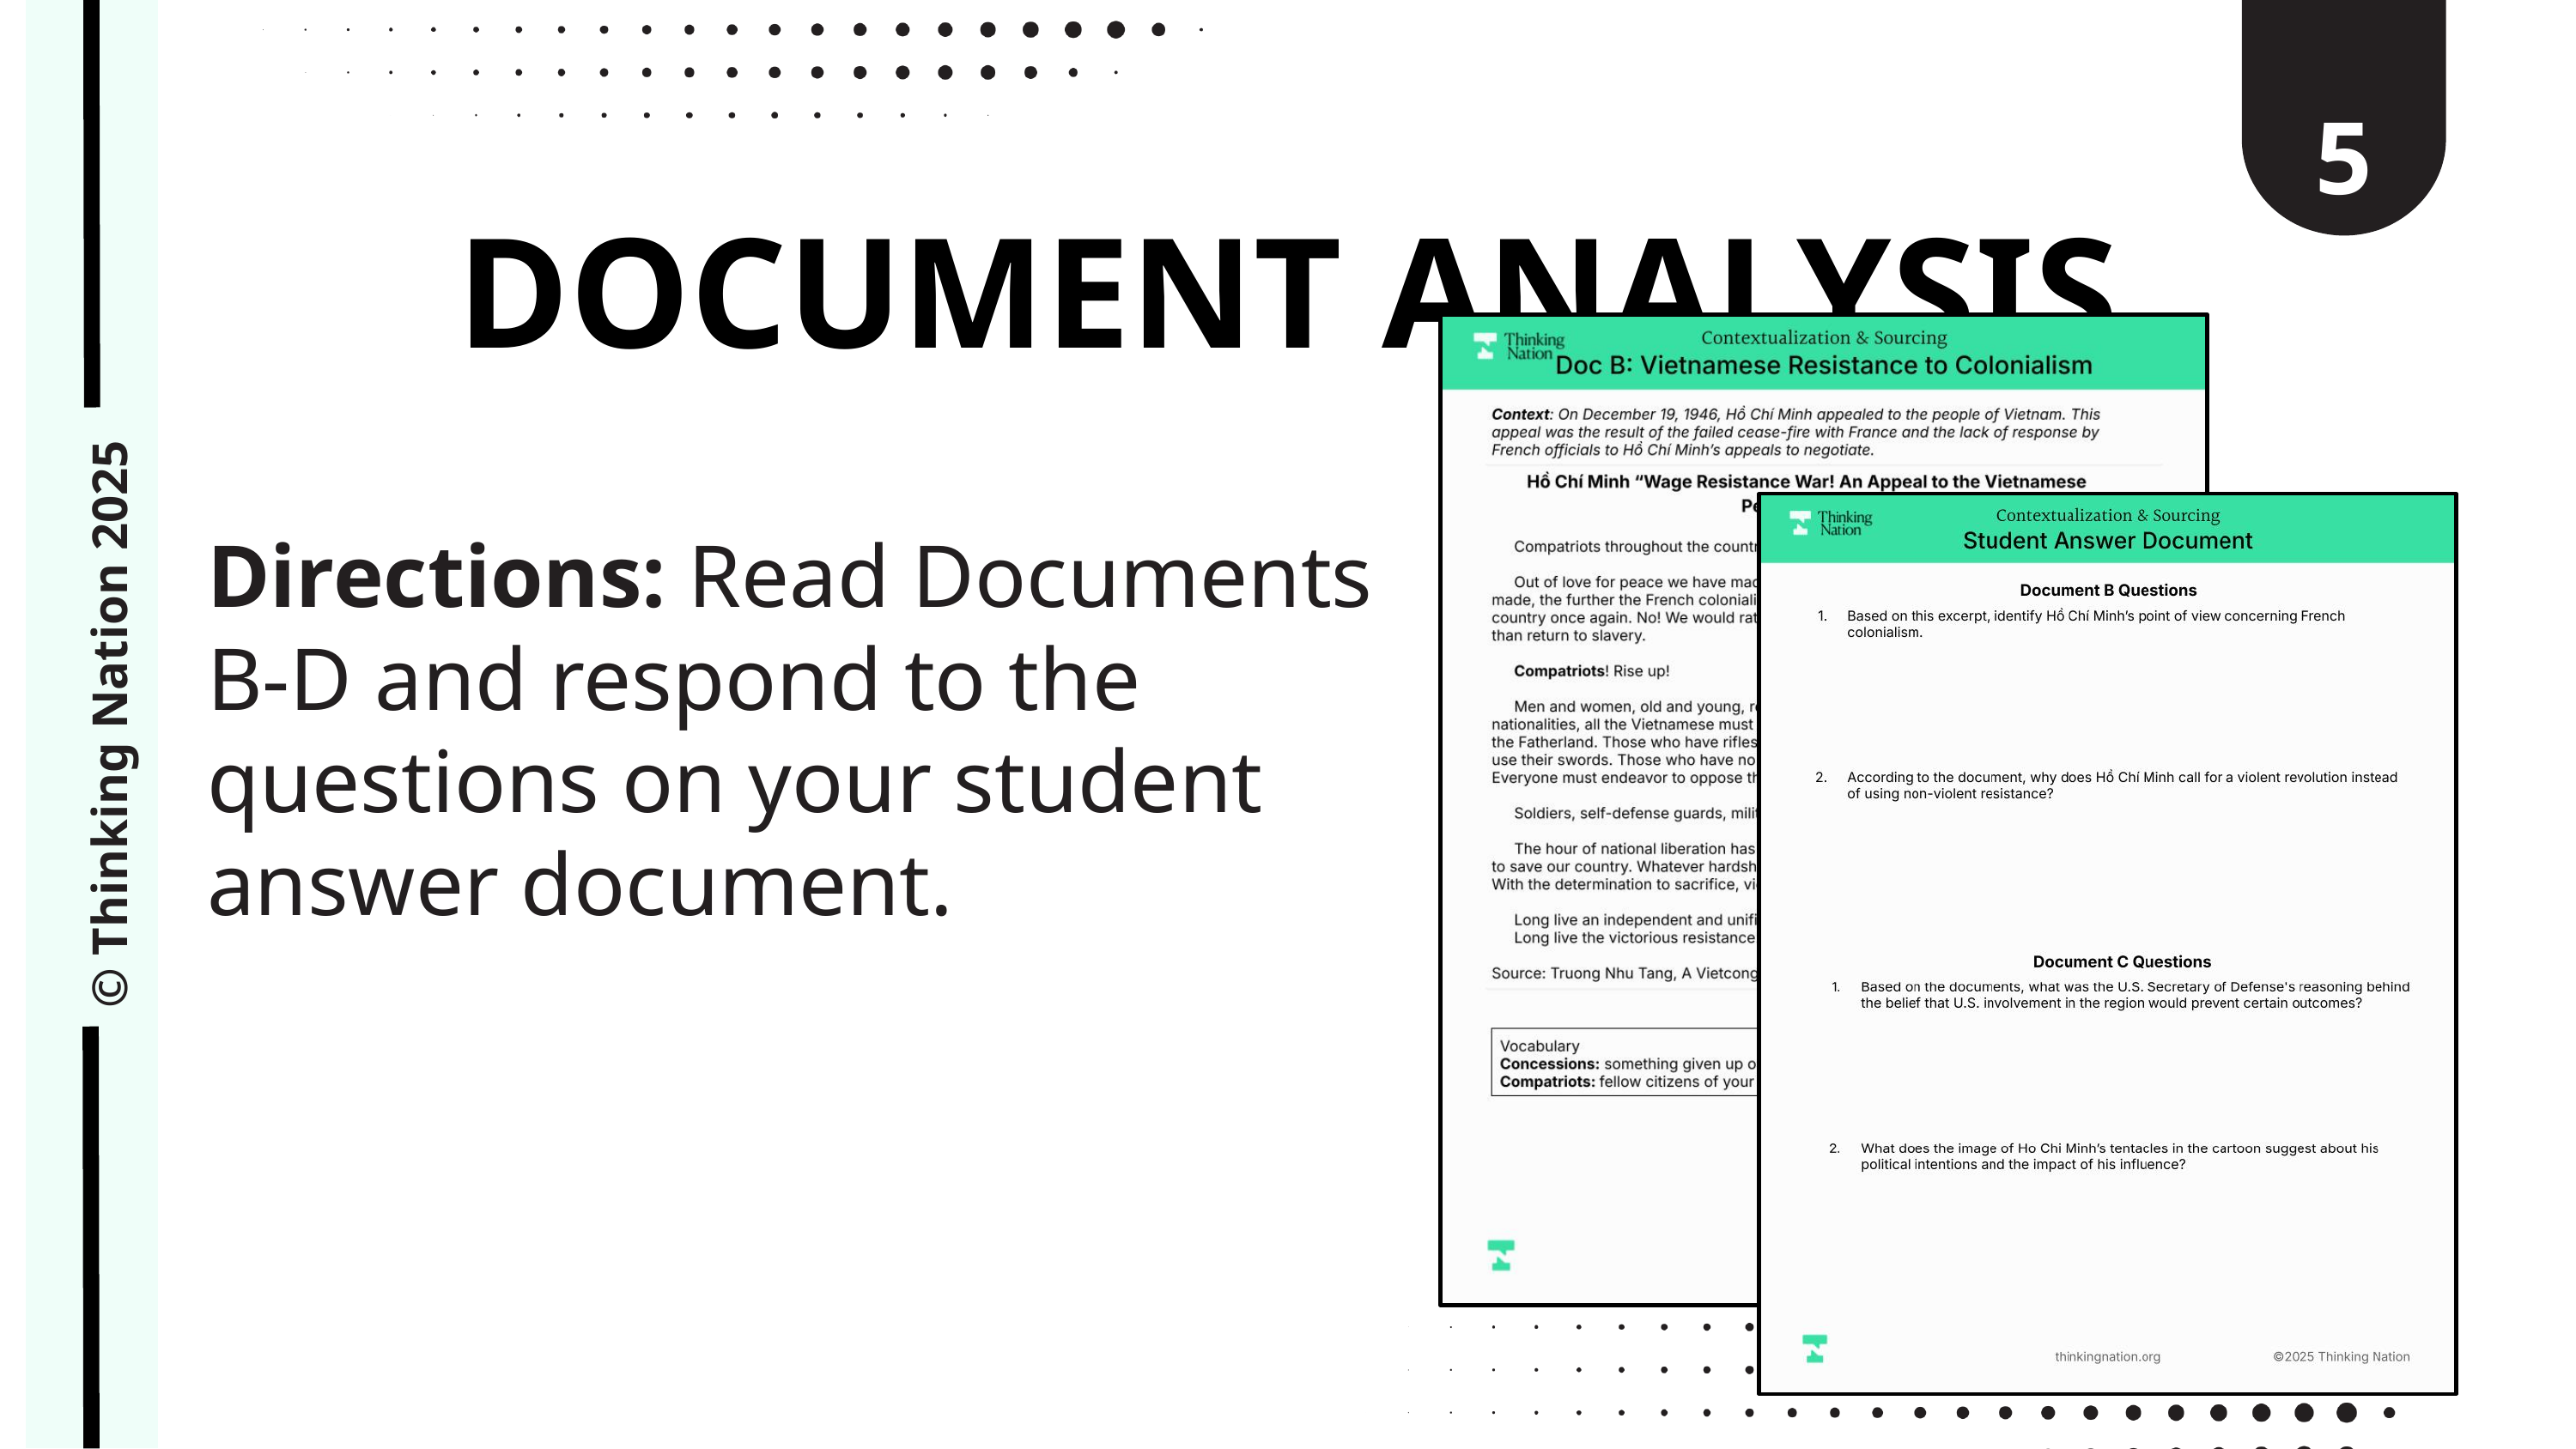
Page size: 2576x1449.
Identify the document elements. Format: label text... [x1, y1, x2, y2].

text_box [26, 0, 159, 1449]
text_box DOCUMENT ANALYSIS [165, 123, 2432, 379]
text_box Directions: Read Documents B-D and respond to the questions on your student answer document. [206, 522, 1411, 933]
text_box [220, 0, 1251, 118]
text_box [2233, 0, 2455, 236]
text_box [1365, 1237, 2397, 1449]
picture [1442, 316, 2455, 1392]
